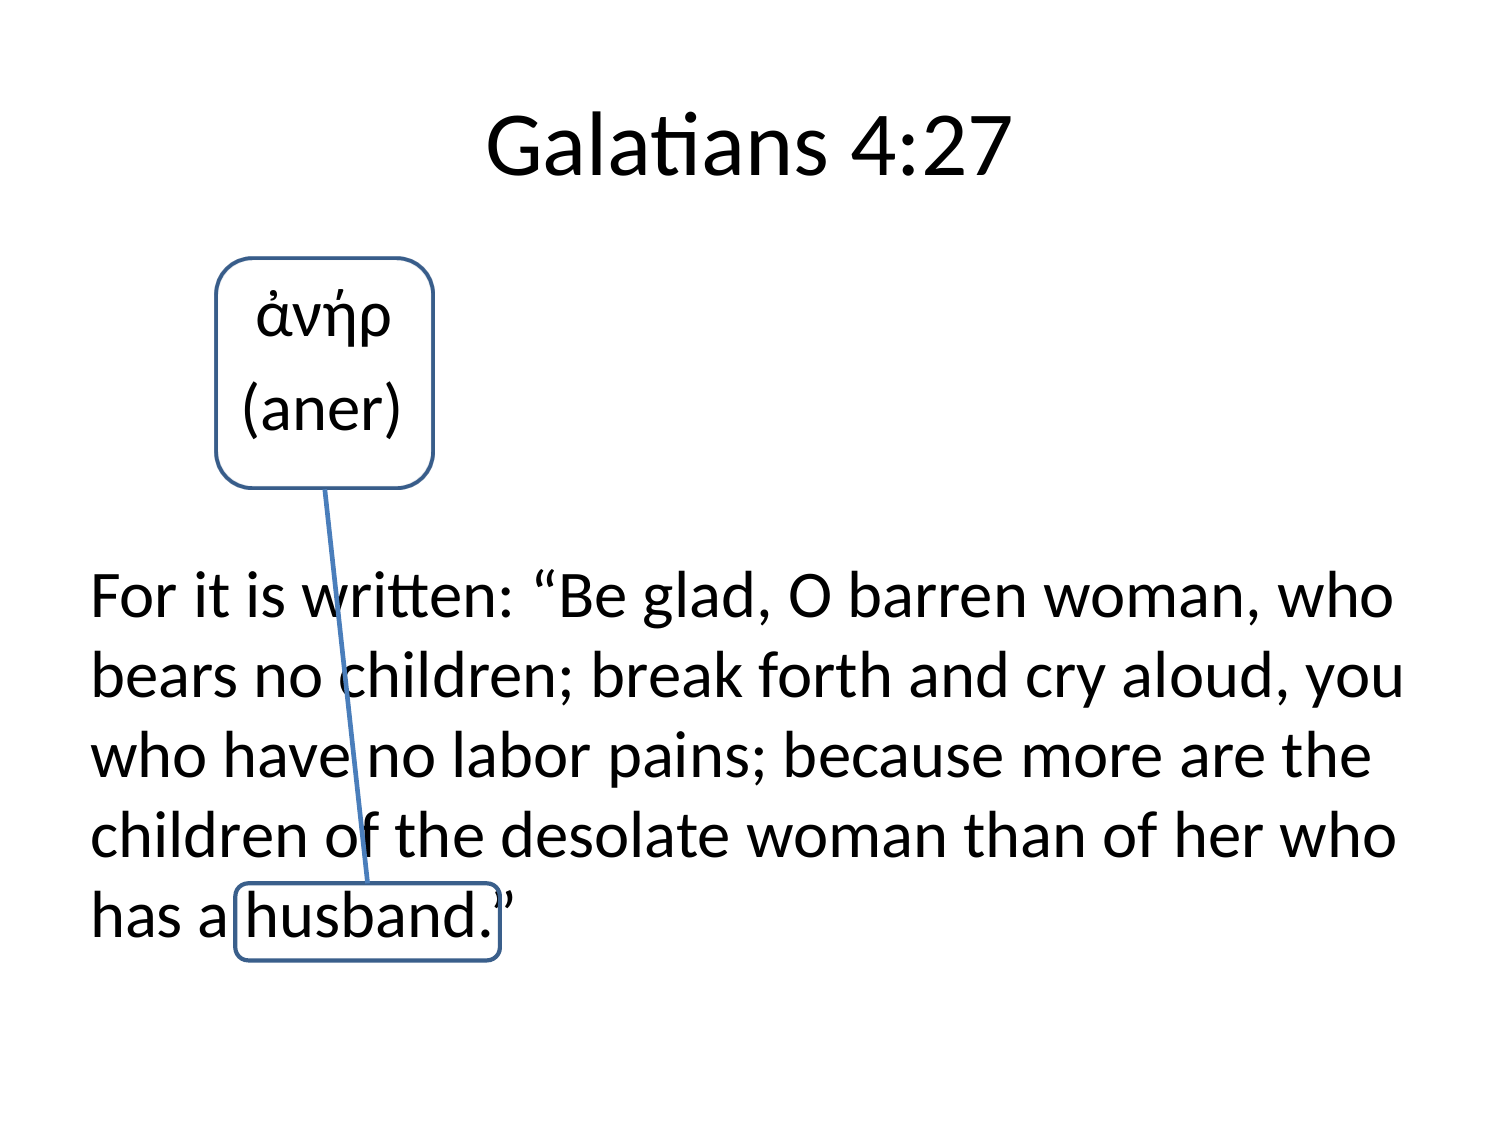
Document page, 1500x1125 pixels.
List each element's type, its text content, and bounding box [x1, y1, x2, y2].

text_box [233, 881, 502, 963]
picture [214, 255, 436, 490]
title Galatians 4:27 [75, 45, 1425, 233]
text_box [324, 489, 368, 884]
list ἀνήρ (aner) For it is written: “Be glad, O barren woman, who bears no children; break forth and cry aloud, you who have no labor pains; because more are the children of the desolate woman than of her who has a husband.” [75, 262, 1425, 1005]
